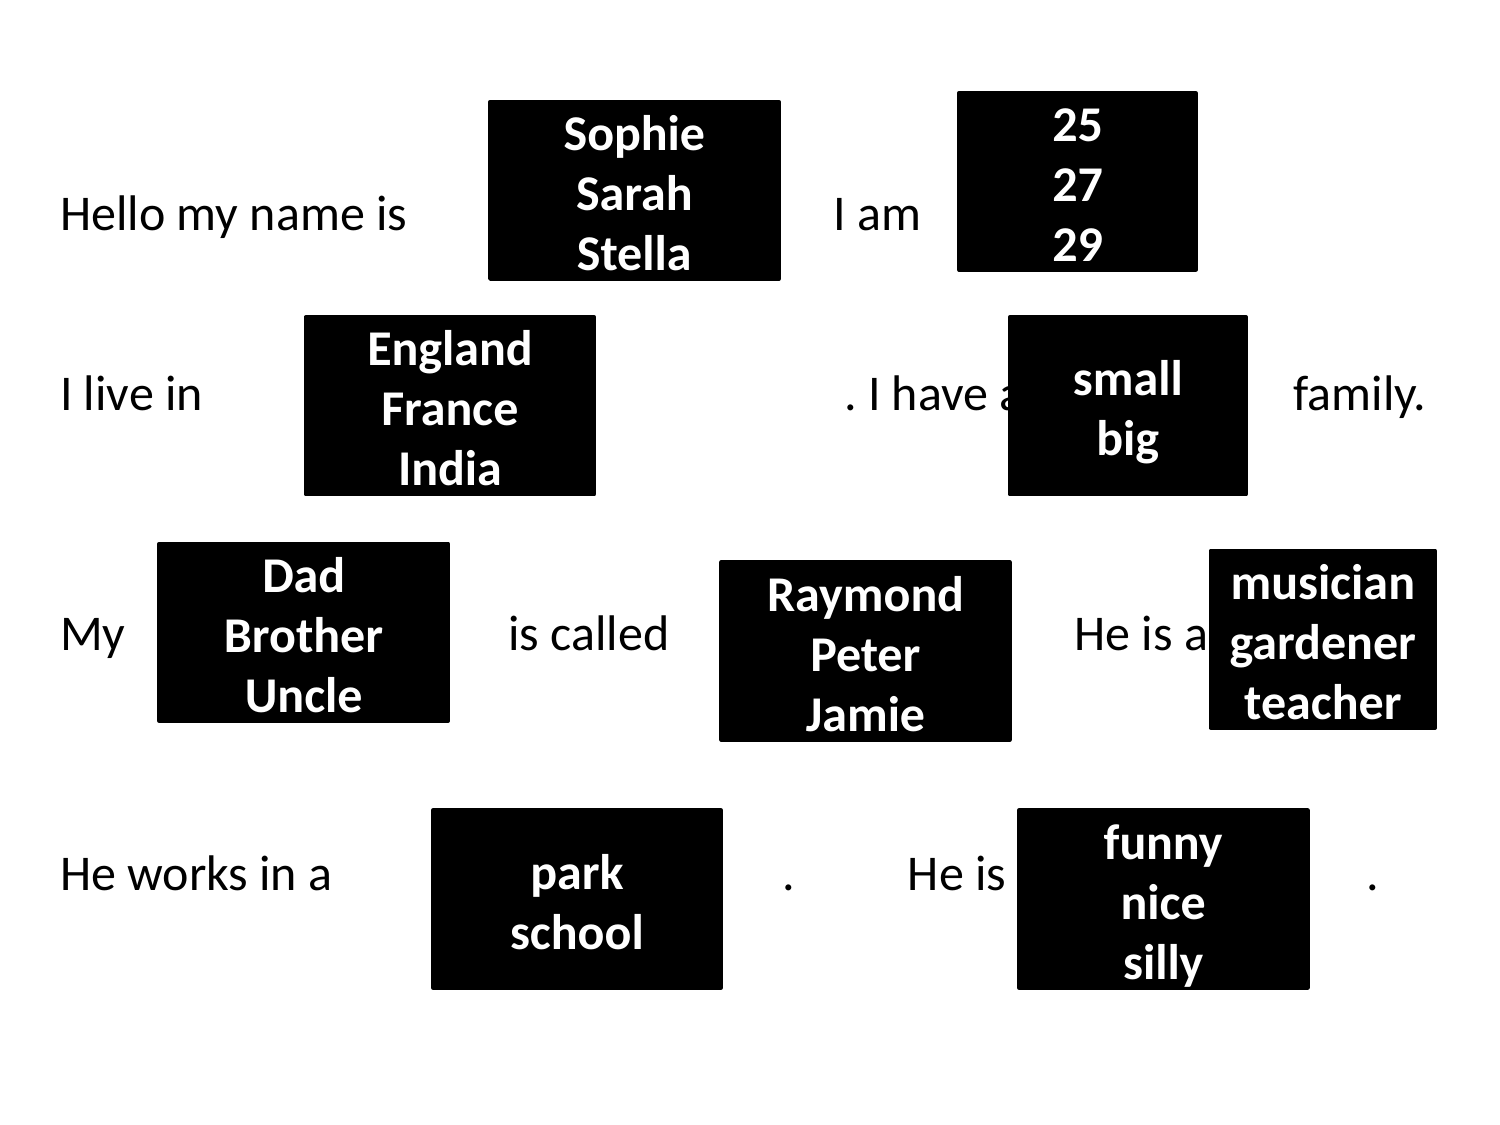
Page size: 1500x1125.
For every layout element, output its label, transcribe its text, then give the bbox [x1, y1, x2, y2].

text_box Dad Brother Uncle [157, 542, 450, 723]
text_box 25 27 29 [957, 91, 1198, 272]
text_box funny nice silly [1017, 808, 1310, 990]
text_box Sophie Sarah Stella [488, 100, 781, 281]
text_box park school [431, 808, 723, 990]
text_box Raymond Peter Jamie [719, 560, 1012, 742]
text_box England France India [304, 315, 596, 496]
text_box small big [1008, 315, 1248, 496]
text_box musician gardener teacher [1209, 549, 1437, 730]
text_box Hello my name is I am I live in . I have a family. My is called He is a. He works in a . He is . [45, 172, 1442, 908]
